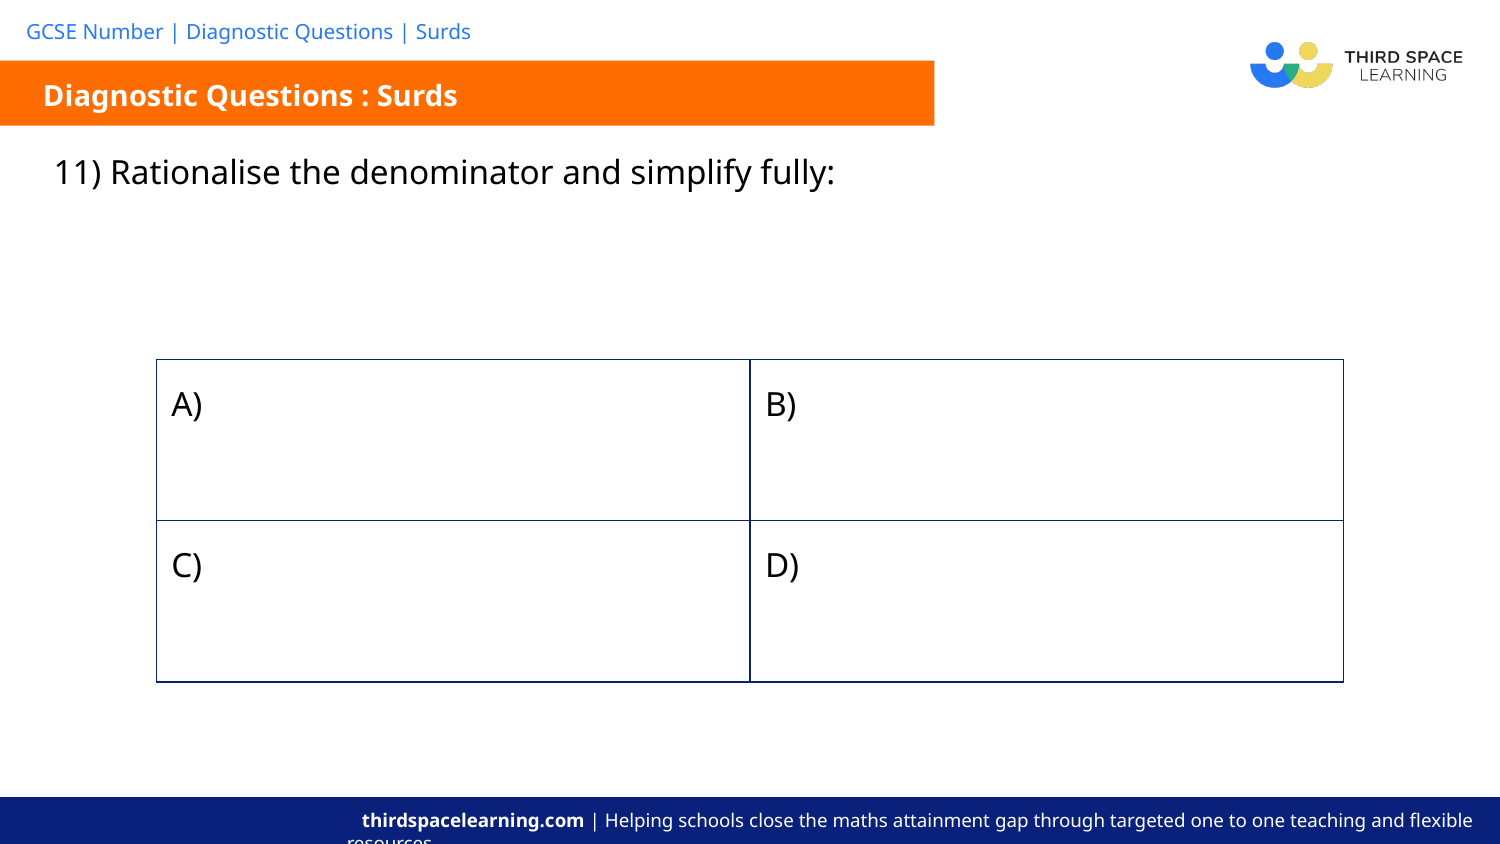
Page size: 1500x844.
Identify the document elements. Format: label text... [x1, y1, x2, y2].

picture [1250, 33, 1465, 99]
text_box Diagnostic Questions : Surds [27, 61, 778, 127]
